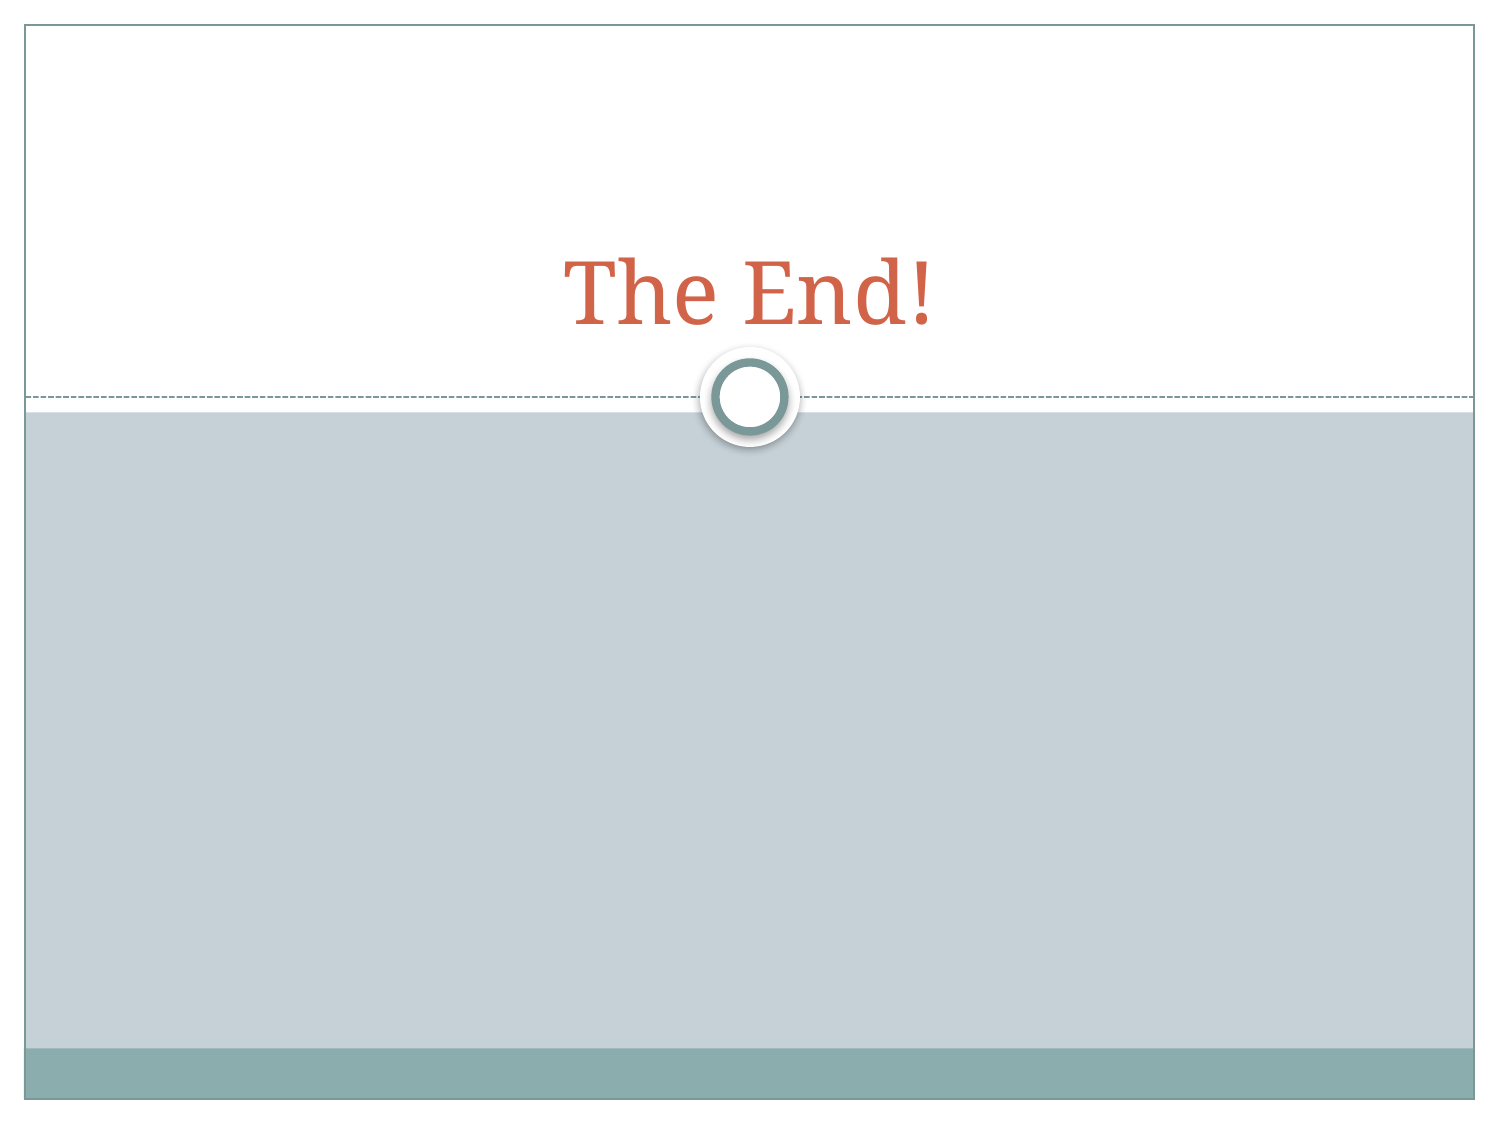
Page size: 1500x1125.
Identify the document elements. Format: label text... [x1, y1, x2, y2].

title The End! [112, 62, 1388, 350]
